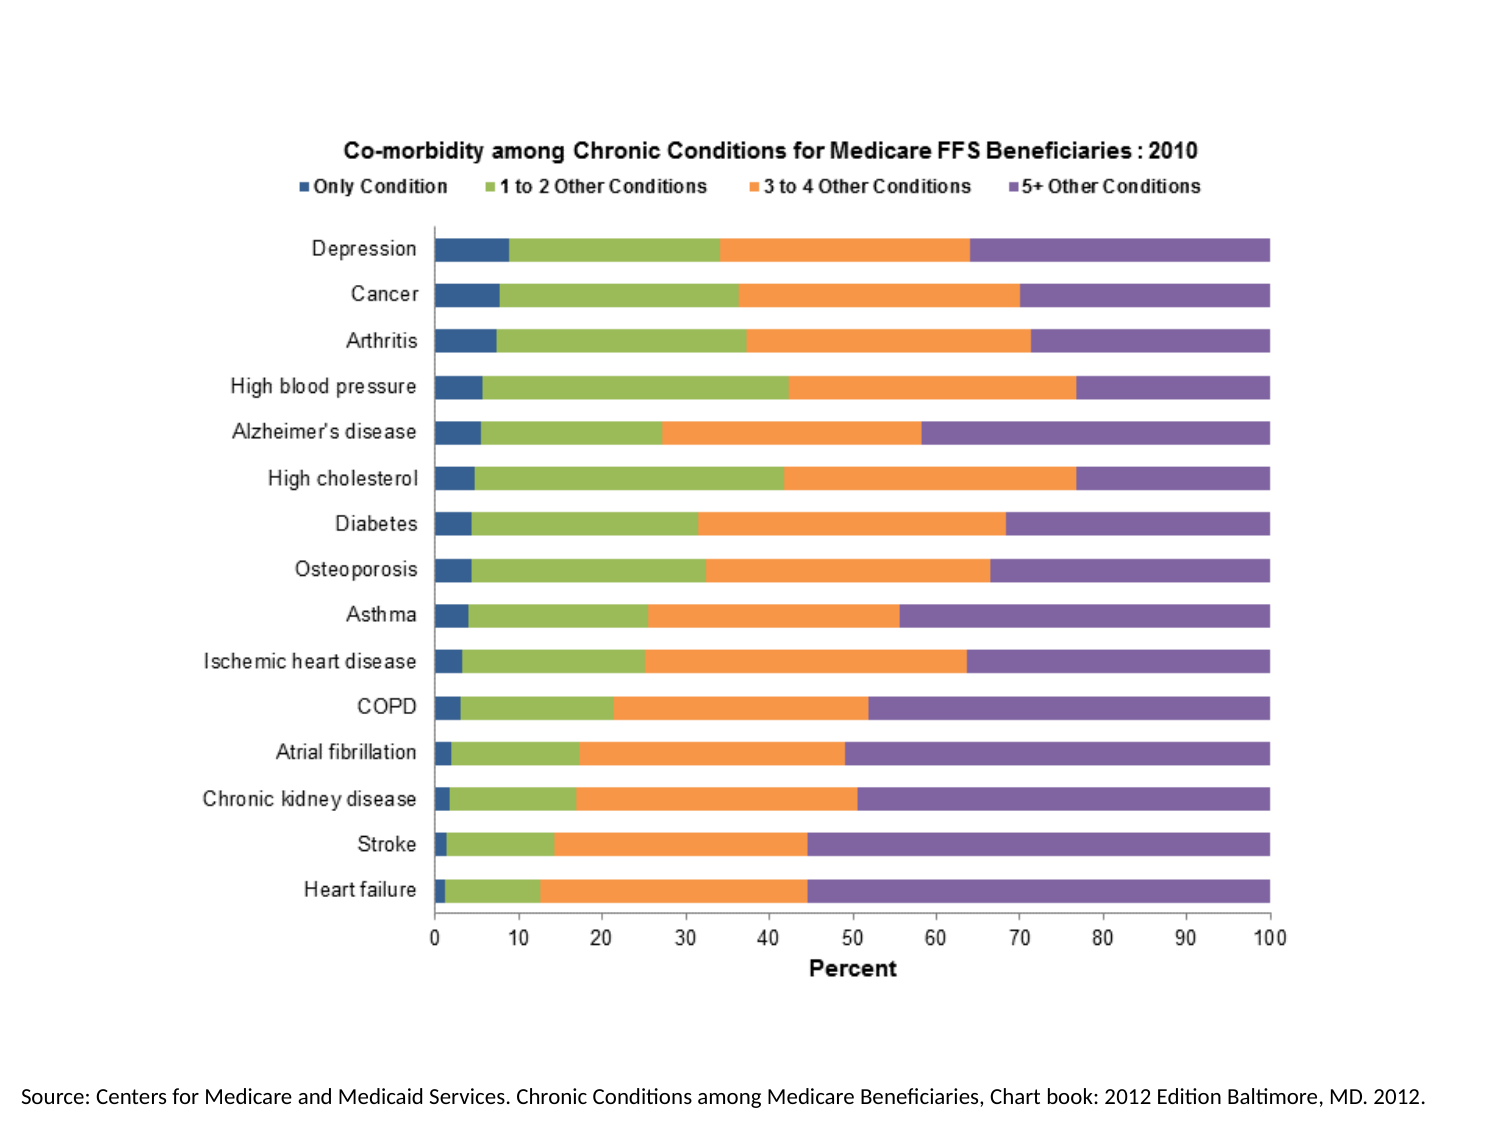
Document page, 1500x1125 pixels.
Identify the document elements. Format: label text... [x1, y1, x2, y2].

footer Source: Centers for Medicare and Medicaid Services. Chronic Conditions among Medicare Beneficiaries, Chart book: 2012 Edition Baltimore, MD. 2012. [0, 1065, 1450, 1125]
picture [188, 87, 1312, 1008]
